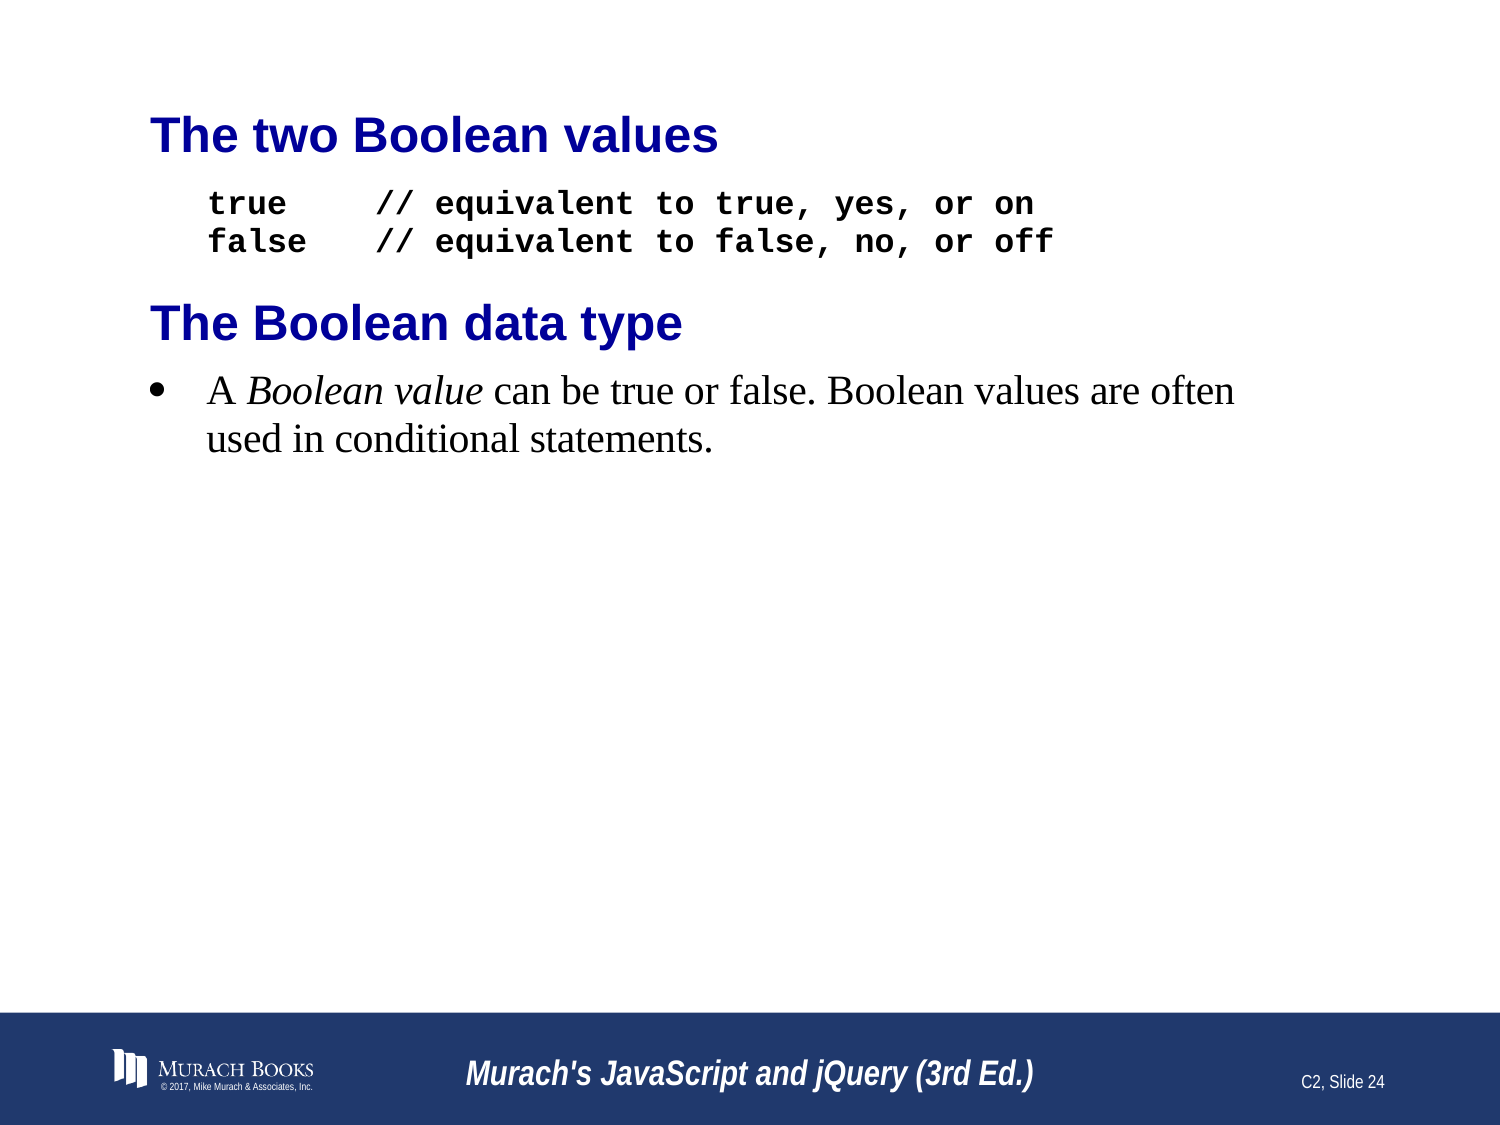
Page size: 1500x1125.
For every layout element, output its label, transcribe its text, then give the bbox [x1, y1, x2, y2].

footer © 2017, Mike Murach & Associates, Inc. [12, 1025, 463, 1100]
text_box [149, 186, 1350, 476]
slide_number Murach's JavaScript and jQuery (3rd Ed.) [463, 1025, 1050, 1100]
slide_number C2, Slide 24 [1087, 1025, 1400, 1100]
title The two Boolean values [150, 102, 1350, 164]
